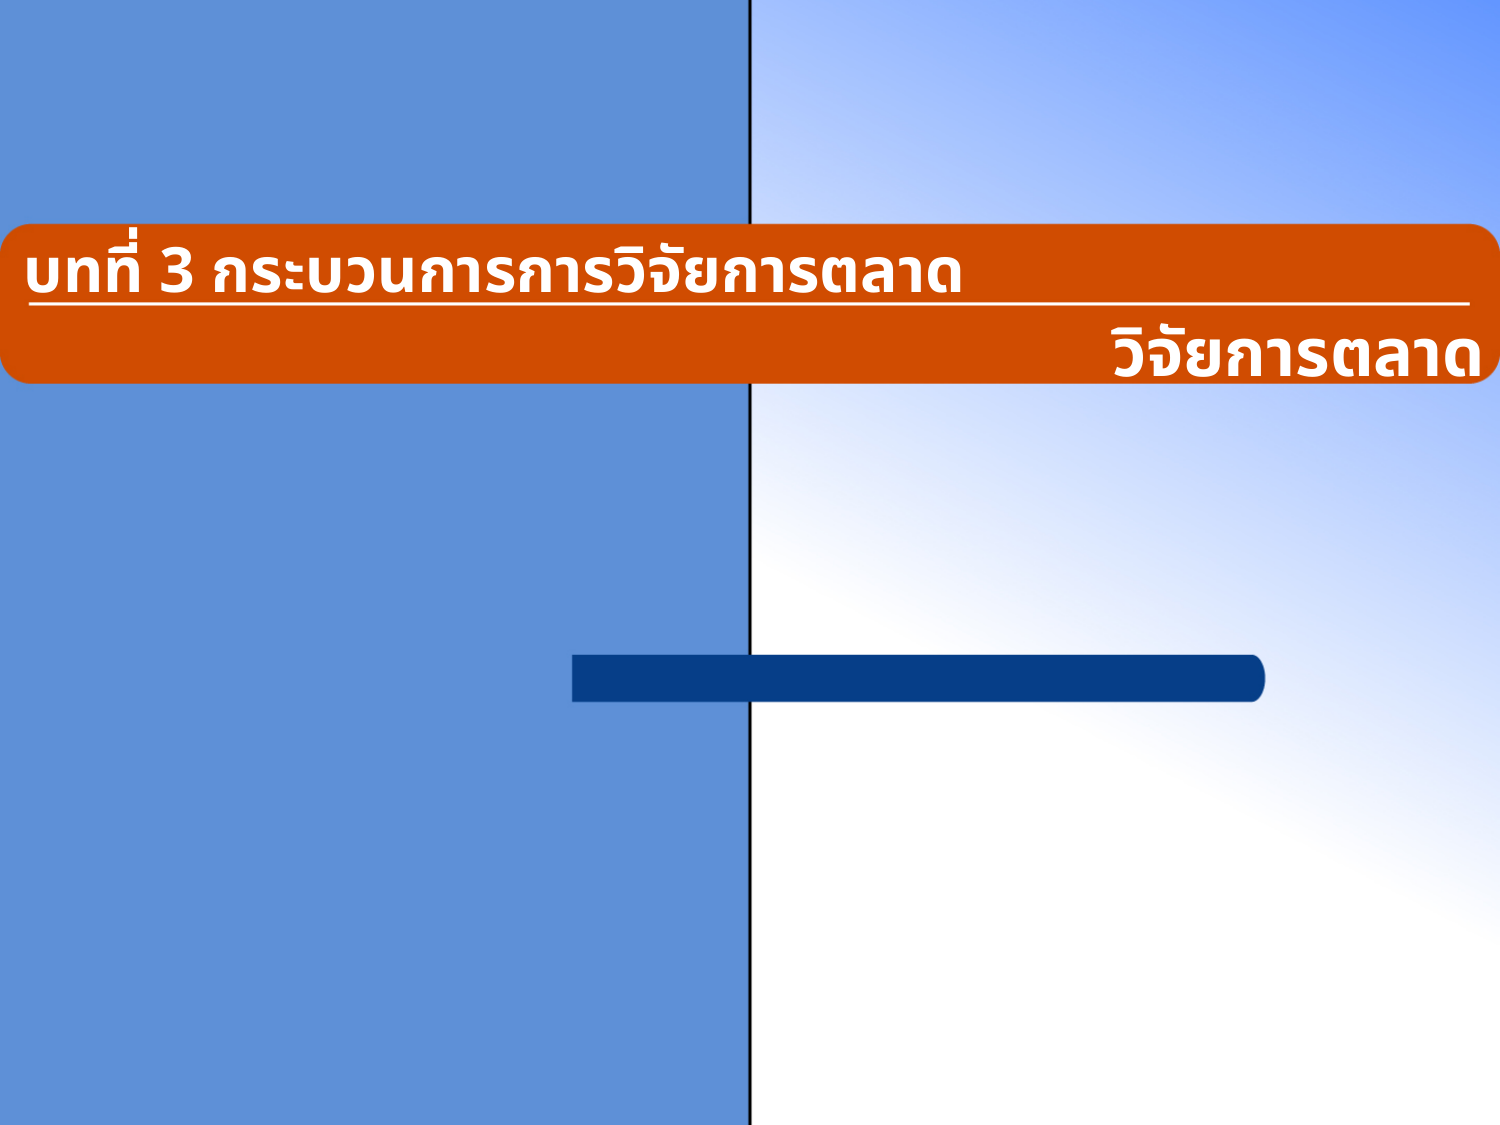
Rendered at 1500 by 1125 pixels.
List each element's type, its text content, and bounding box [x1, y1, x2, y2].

text_box บทที่ 3 กระบวนการการวิจัยการตลาด [23, 222, 1477, 313]
picture [0, 0, 1500, 1125]
text_box วิจัยการตลาด [47, 302, 1500, 398]
